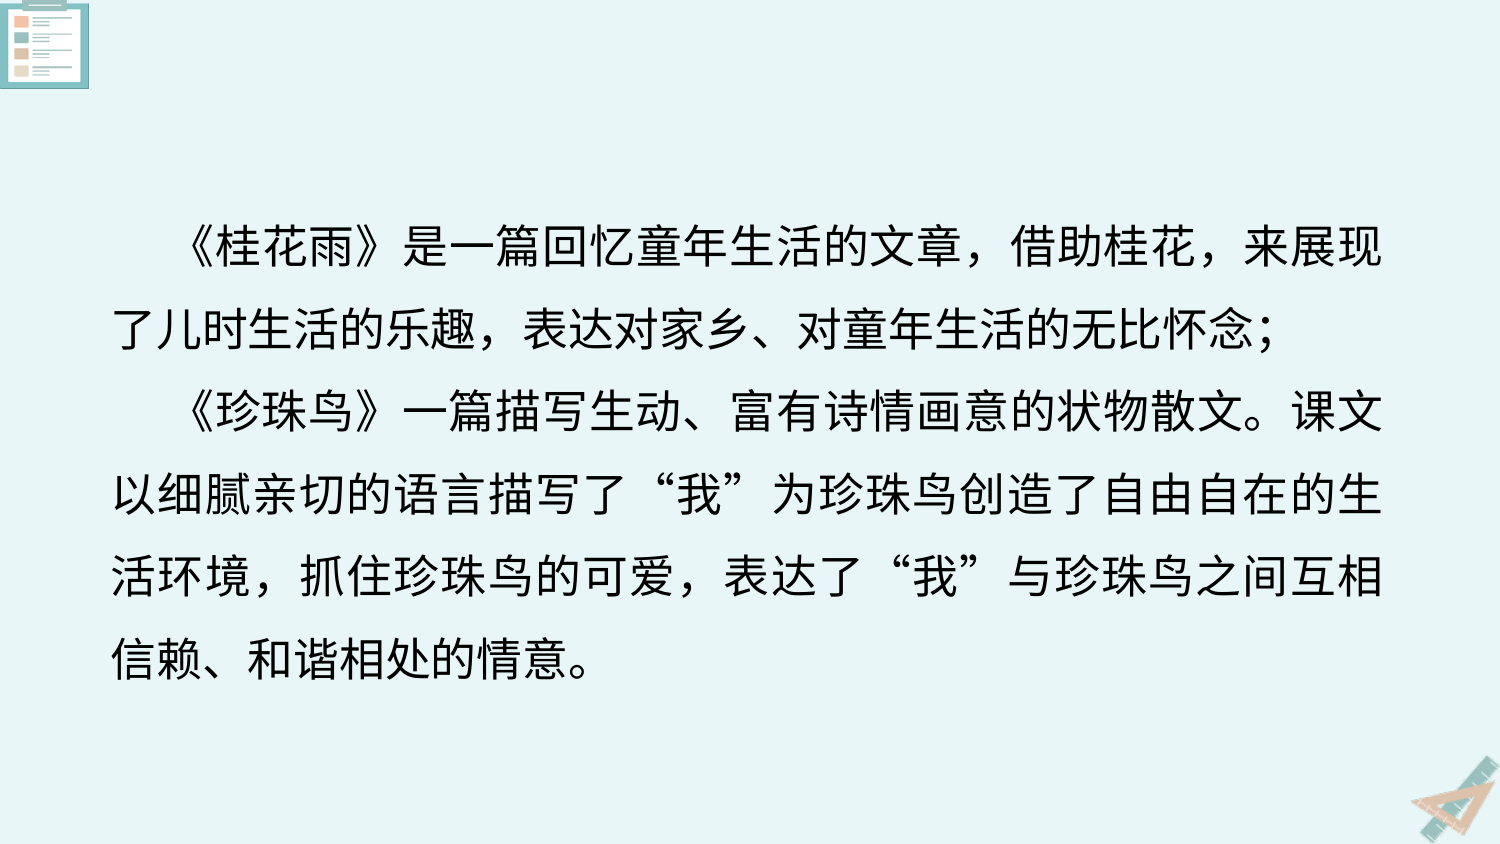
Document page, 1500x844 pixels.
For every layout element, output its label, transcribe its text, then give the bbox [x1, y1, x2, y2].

picture [1411, 755, 1500, 844]
picture [0, 0, 89, 89]
text_box 《桂花雨》是一篇回忆童年生活的文章，借助桂花，来展现了儿时生活的乐趣，表达对家乡、对童年生活的无比怀念； 《珍珠鸟》一篇描写生动、富有诗情画意的状物散文。课文以细腻亲切的语言描写了“我”为珍珠鸟创造了自由自在的生活环境，抓住珍珠鸟的可爱，表达了“我”与珍珠鸟之间互相信赖、和谐相处的情意。 [50, 183, 1400, 693]
